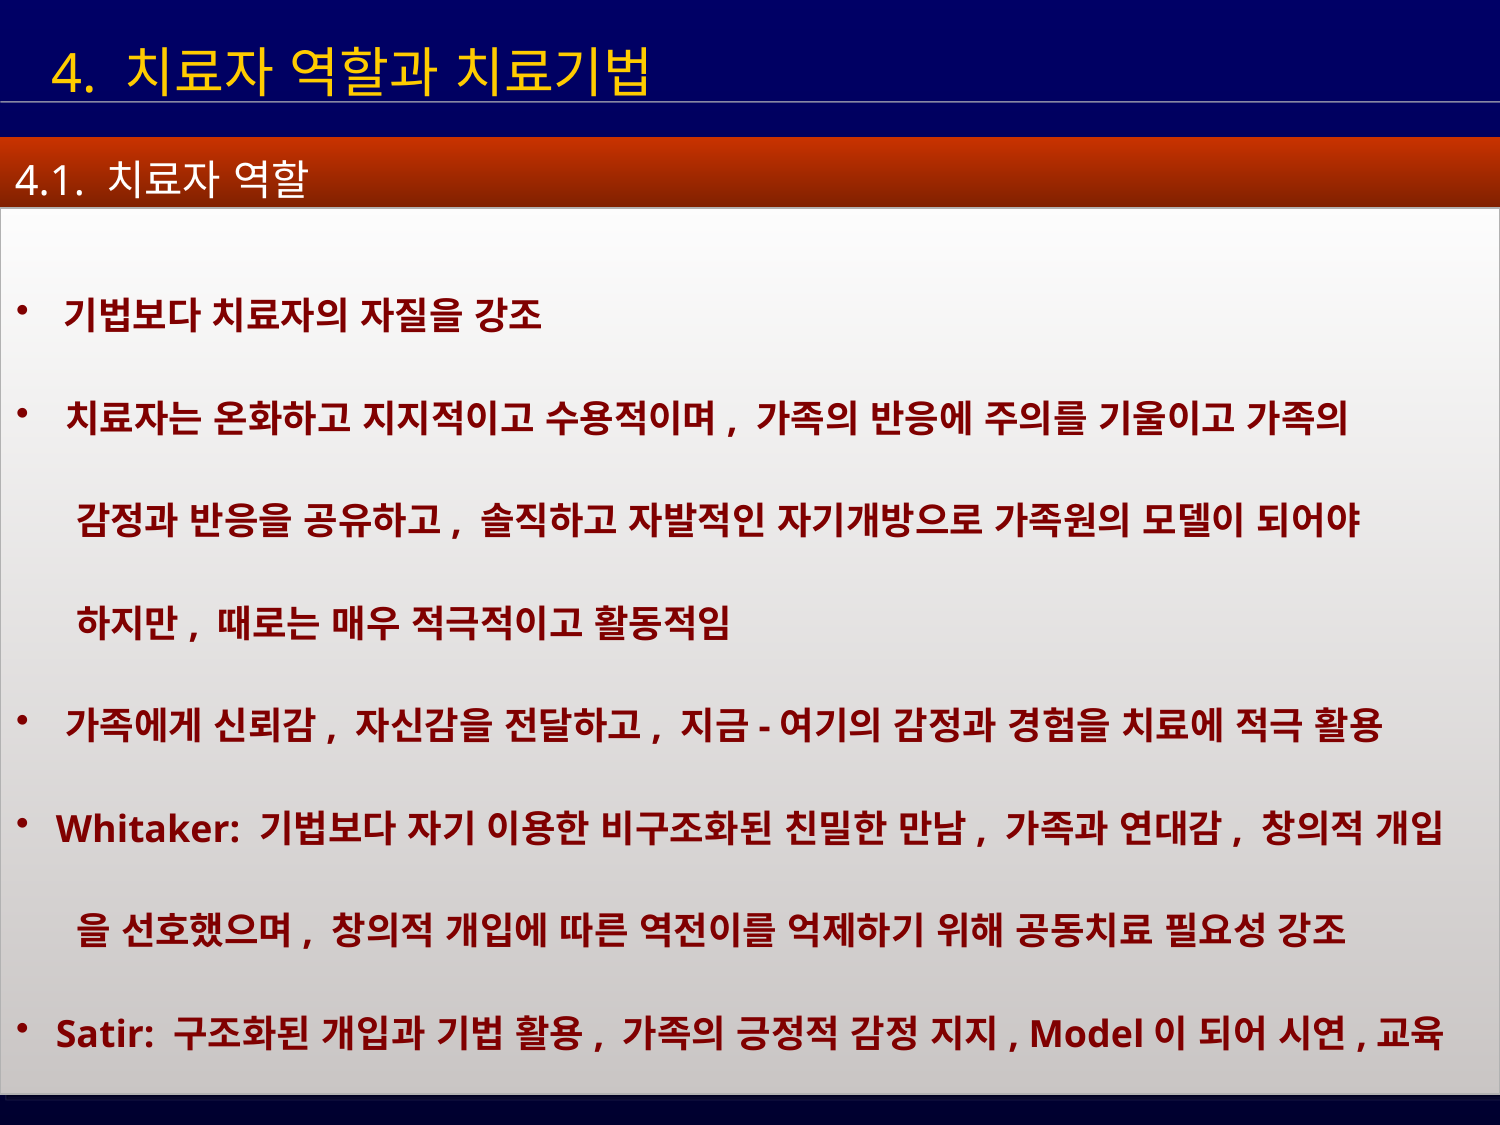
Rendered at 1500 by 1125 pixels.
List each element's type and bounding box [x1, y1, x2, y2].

text_box [0, 30, 1500, 1095]
